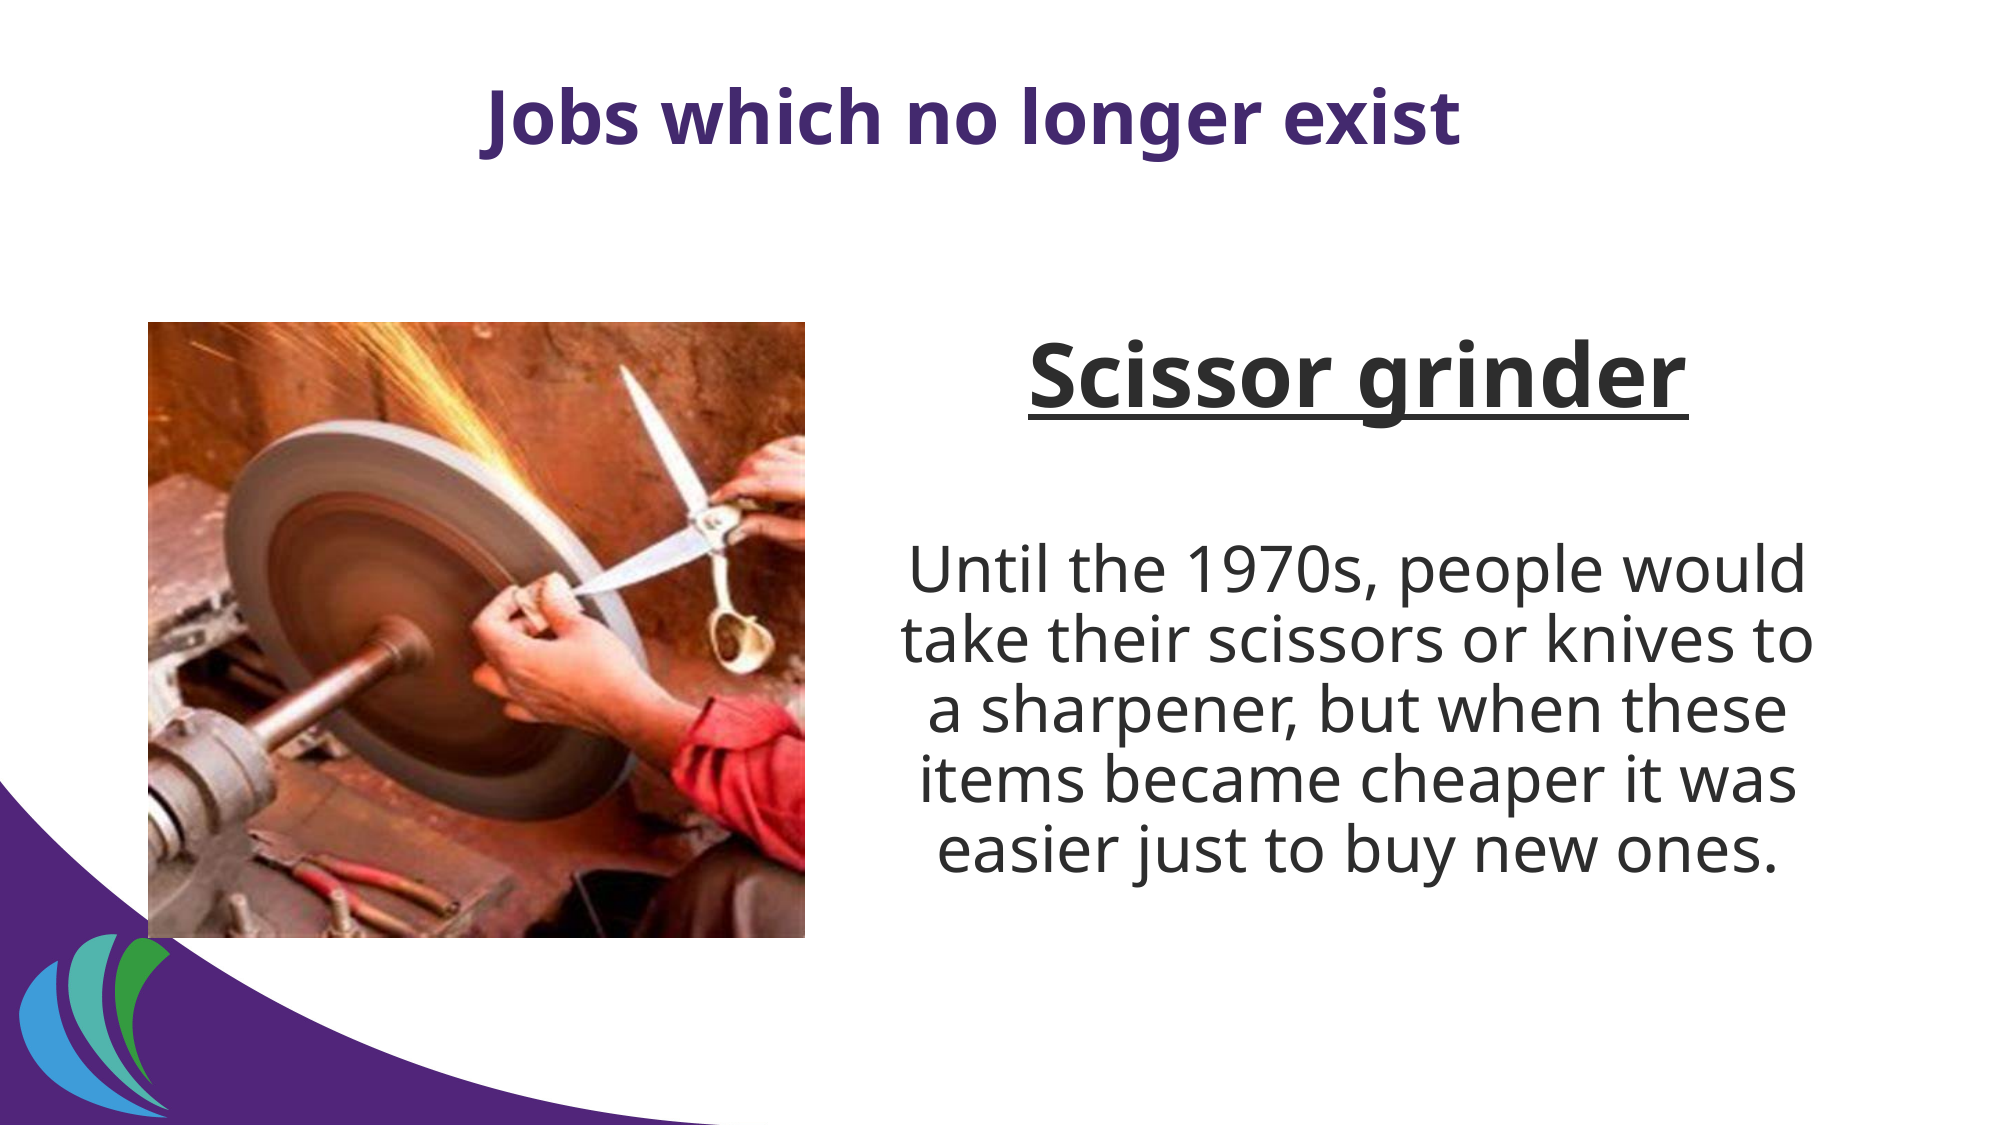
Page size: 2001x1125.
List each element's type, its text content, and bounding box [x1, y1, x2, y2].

list Scissor grinder Until the 1970s, people would take their scissors or knives to a sharpener, but when these items became cheaper it was easier just to buy new ones. [884, 322, 1833, 957]
title Jobs which no longer exist [148, 12, 1799, 229]
picture [0, 1, 2000, 1125]
